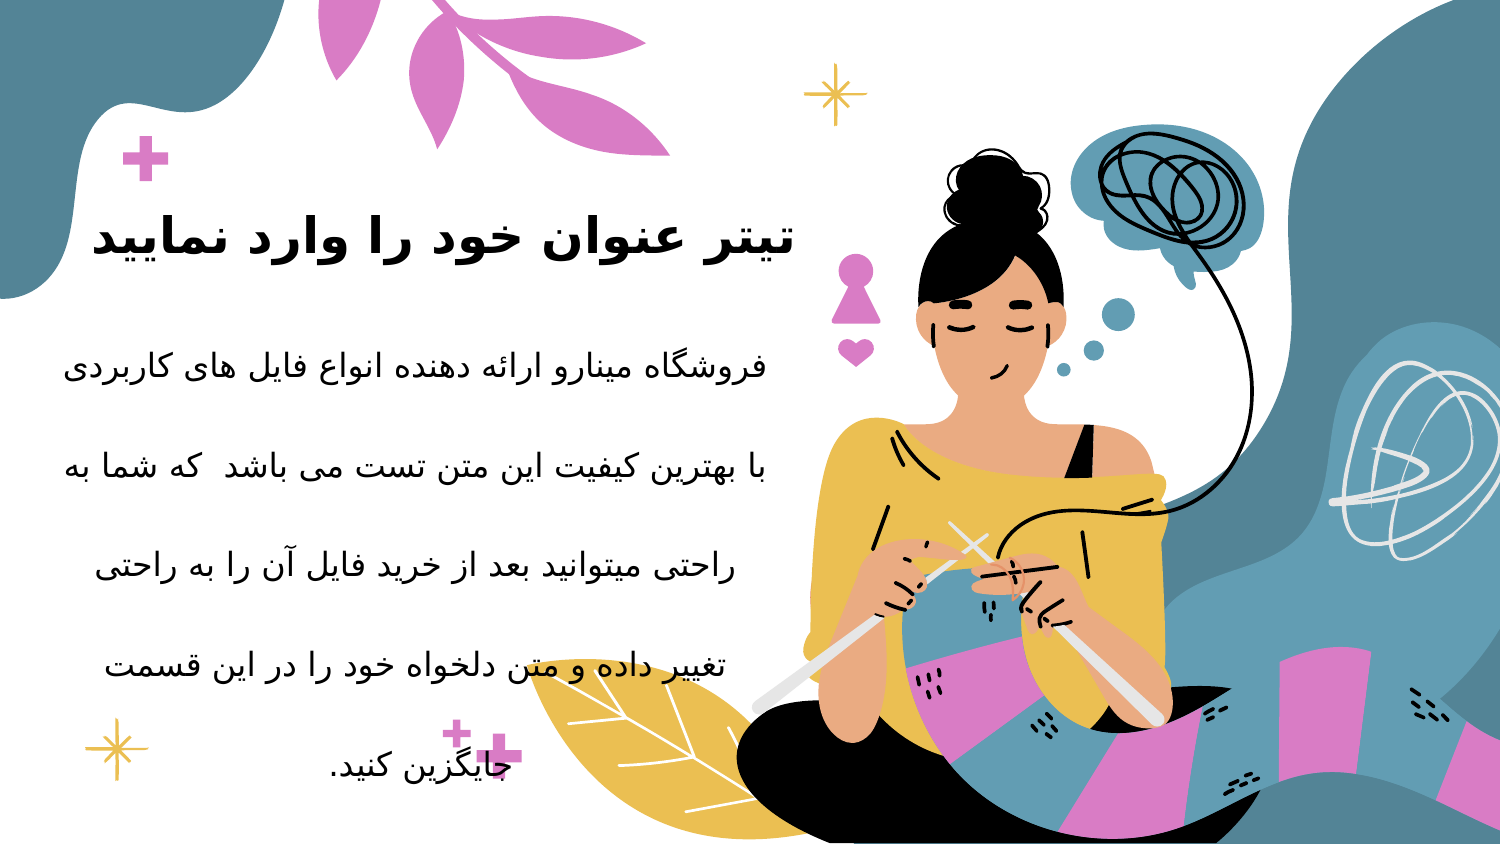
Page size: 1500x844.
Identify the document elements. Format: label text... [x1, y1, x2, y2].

text_box فروشگاه مینارو ارائه دهنده انواع فایل های کاربردی با بهترین کیفیت این متن تست می باشد که شما به راحتی میتوانید بعد از خرید فایل آن را به راحتی تغییر داده و متن دلخواه خود را در این قسمت جایگزین کنید. [46, 276, 709, 791]
text_box تیتر عنوان خود را وارد نمایید [39, 196, 709, 271]
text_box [830, 253, 882, 368]
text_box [714, 124, 1500, 844]
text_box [534, 601, 709, 844]
